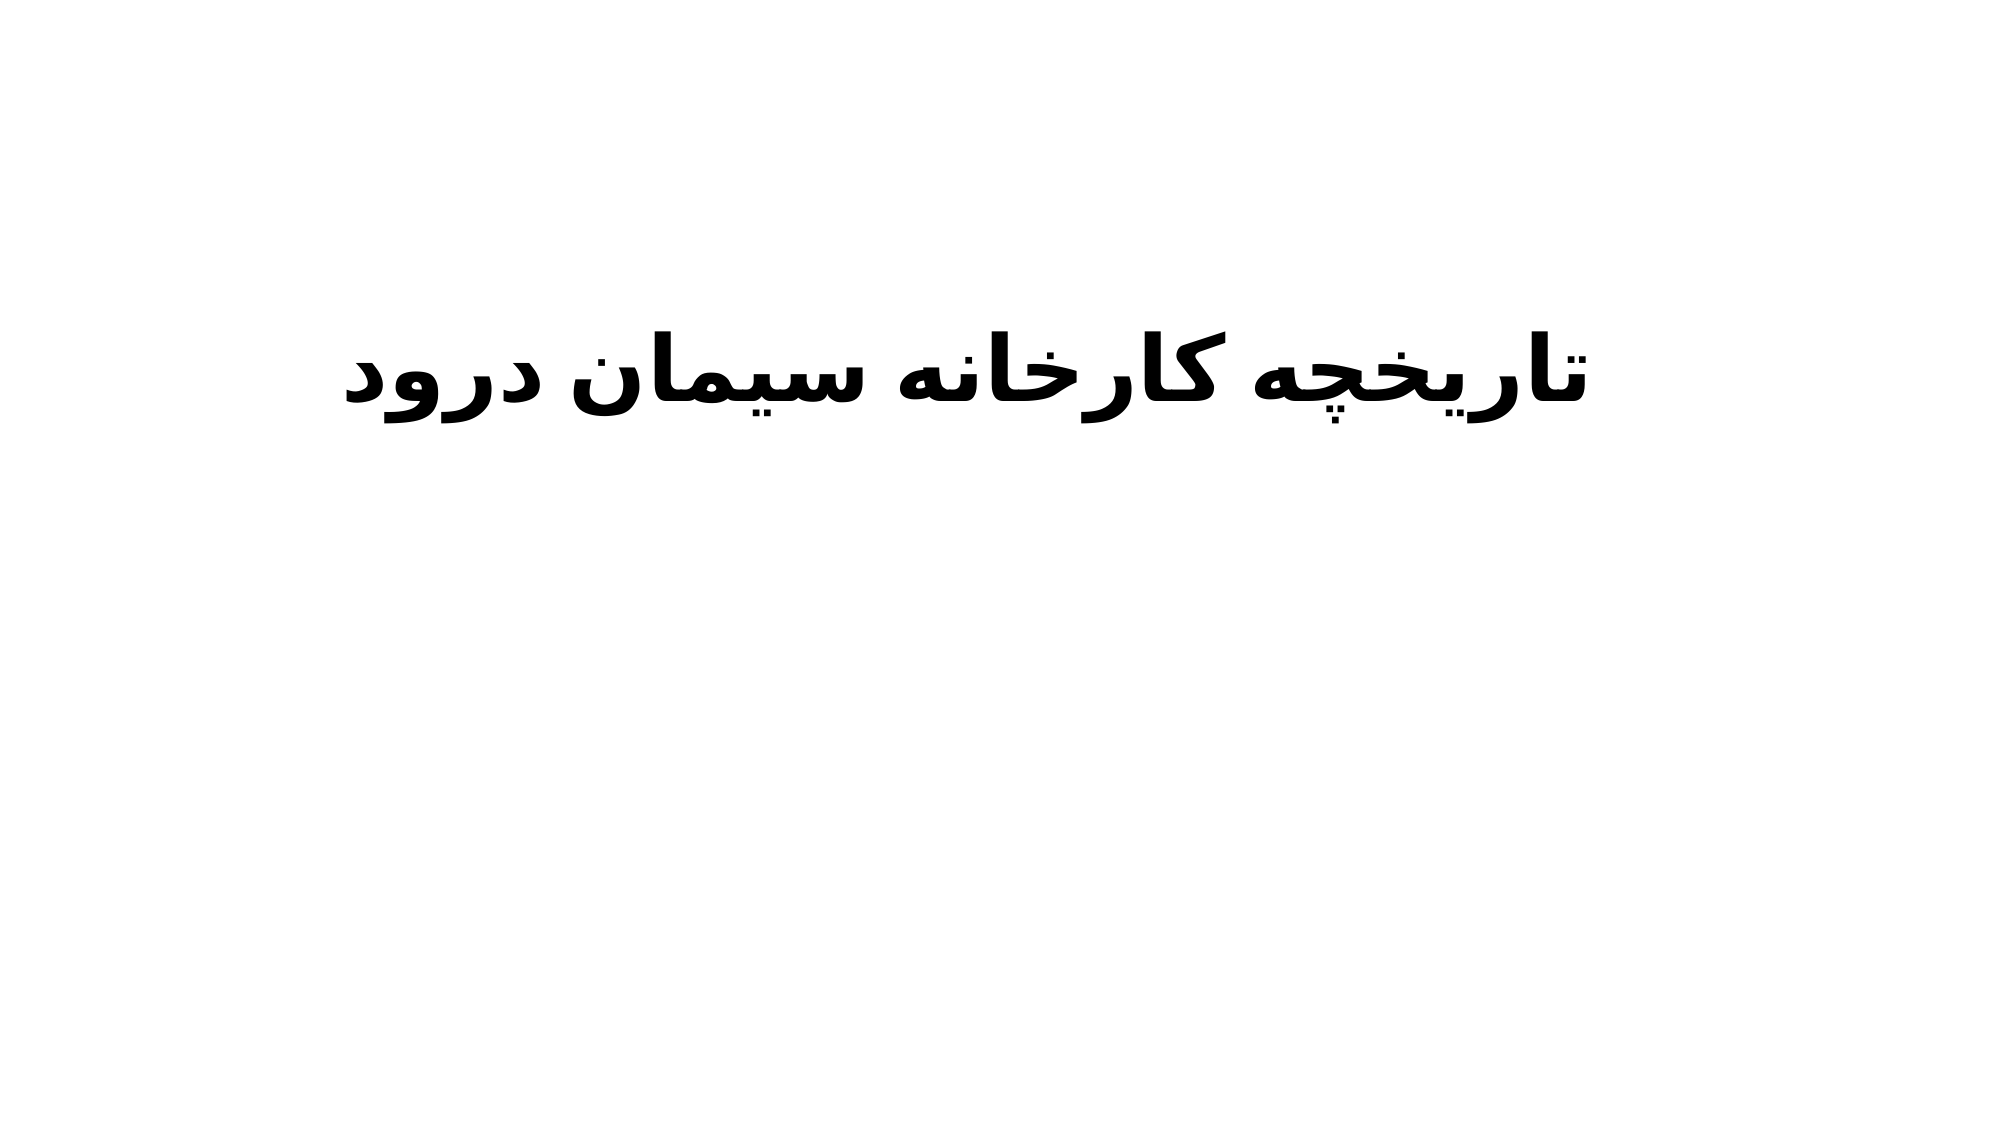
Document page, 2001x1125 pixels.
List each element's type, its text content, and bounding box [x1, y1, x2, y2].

title تاریخچه کارخانه سیمان درود [105, 263, 1831, 481]
